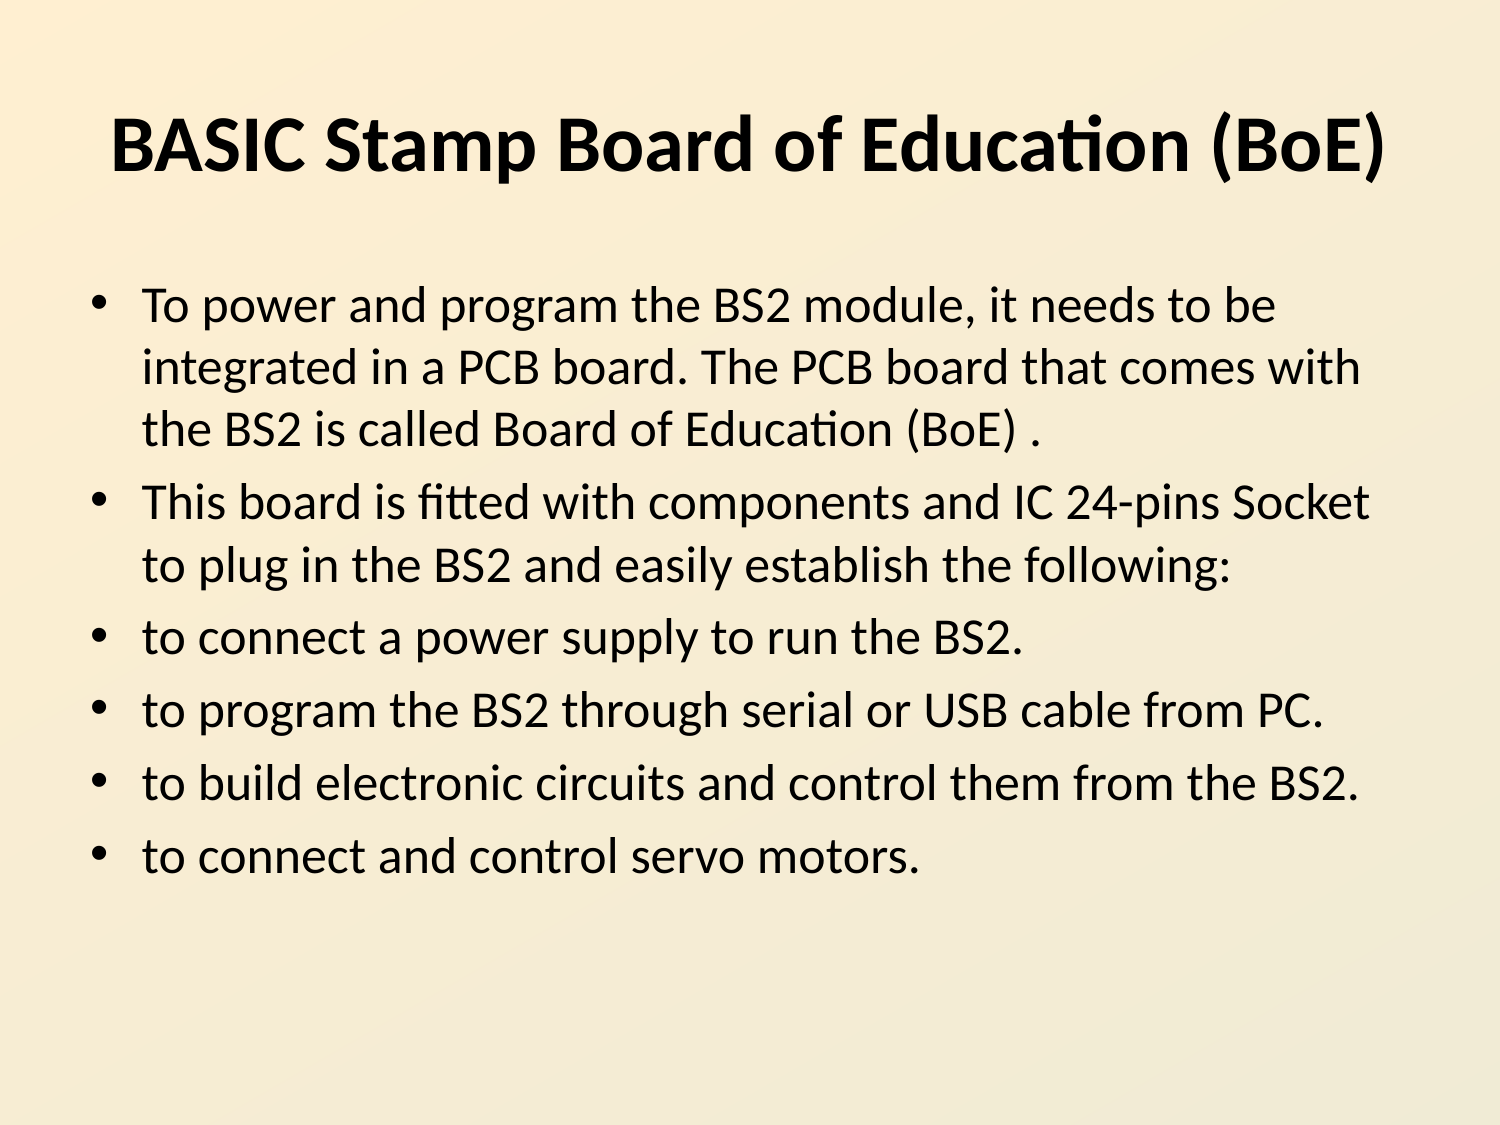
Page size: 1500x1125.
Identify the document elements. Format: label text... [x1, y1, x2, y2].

title BASIC Stamp Board of Education (BoE) [75, 45, 1425, 233]
list To power and program the BS2 module, it needs to be integrated in a PCB board. The PCB board that comes with the BS2 is called Board of Education (BoE) . This board is fitted with components and IC 24-pins Socket to plug in the BS2 and easily establish the following: to connect a power supply to run the BS2. to program the BS2 through serial or USB cable from PC. to build electronic circuits and control them from the BS2. to connect and control servo motors. [75, 262, 1425, 1005]
